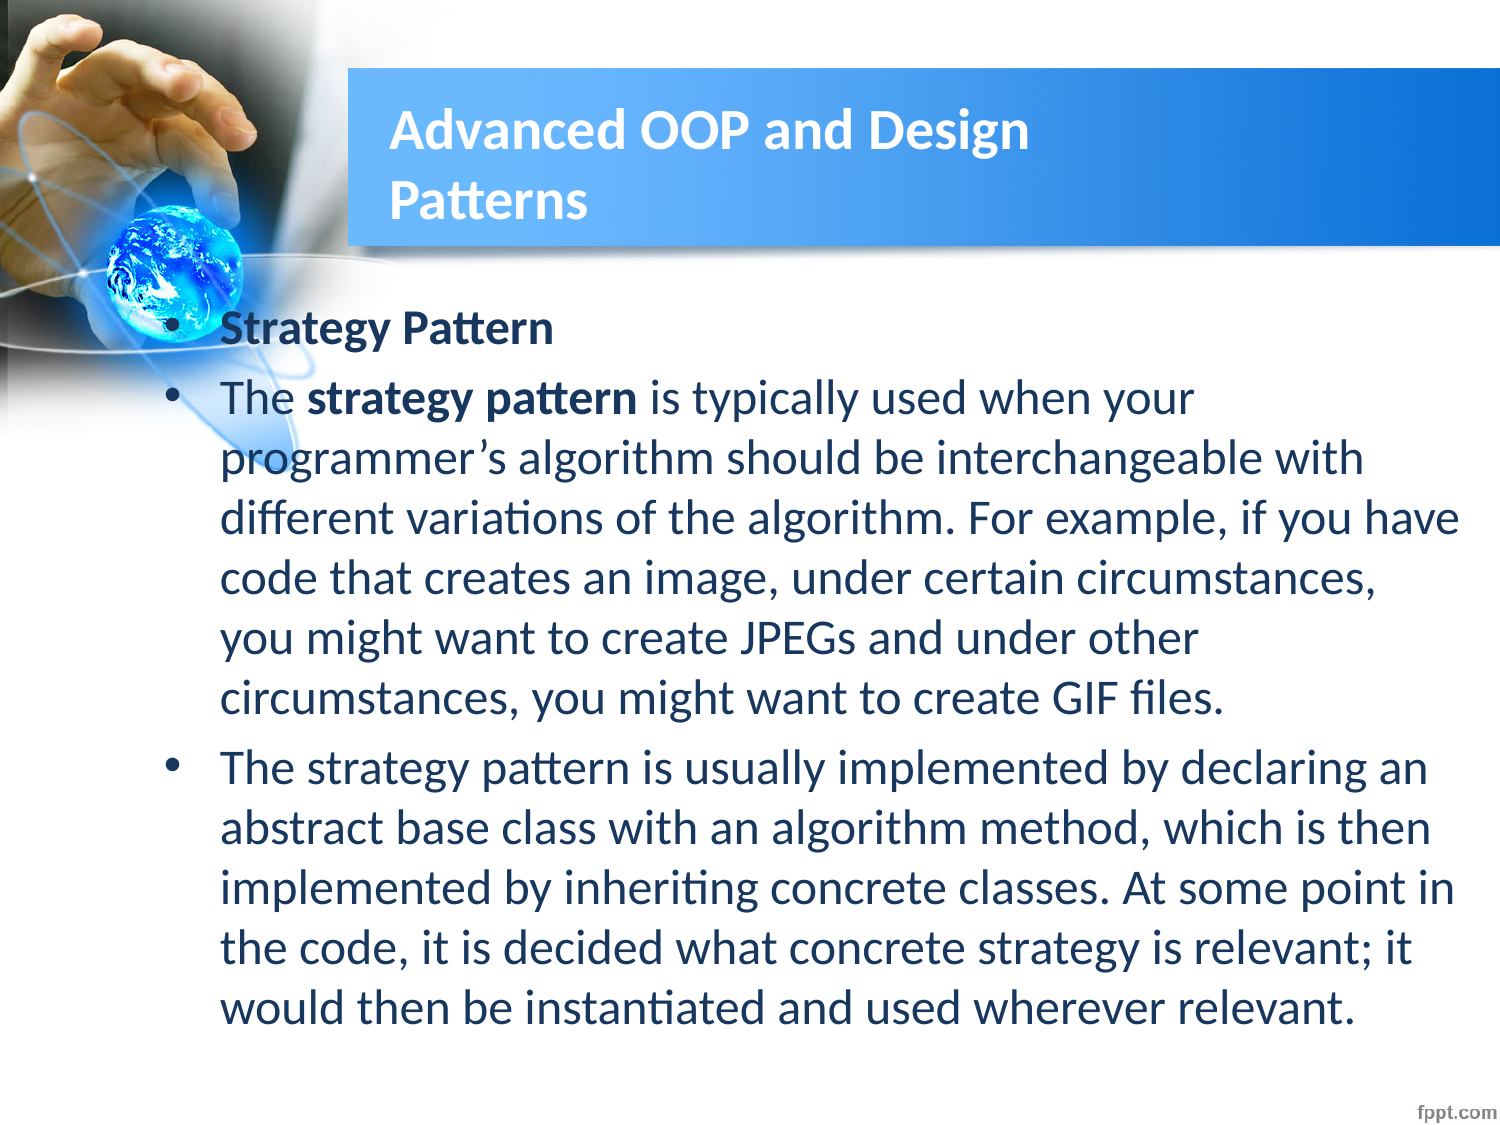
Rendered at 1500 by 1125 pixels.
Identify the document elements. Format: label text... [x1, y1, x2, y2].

picture [0, 0, 1500, 1125]
list Strategy Pattern The strategy pattern is typically used when your programmer’s algorithm should be interchangeable with different variations of the algorithm. For example, if you have code that creates an image, under certain circumstances, you might want to create JPEGs and under other circumstances, you might want to create GIF files. The strategy pattern is usually implemented by declaring an abstract base class with an algorithm method, which is then implemented by inheriting concrete classes. At some point in the code, it is decided what concrete strategy is relevant; it would then be instantiated and used wherever relevant. [148, 286, 1477, 1039]
title Advanced OOP and Design Patterns [374, 111, 1452, 212]
